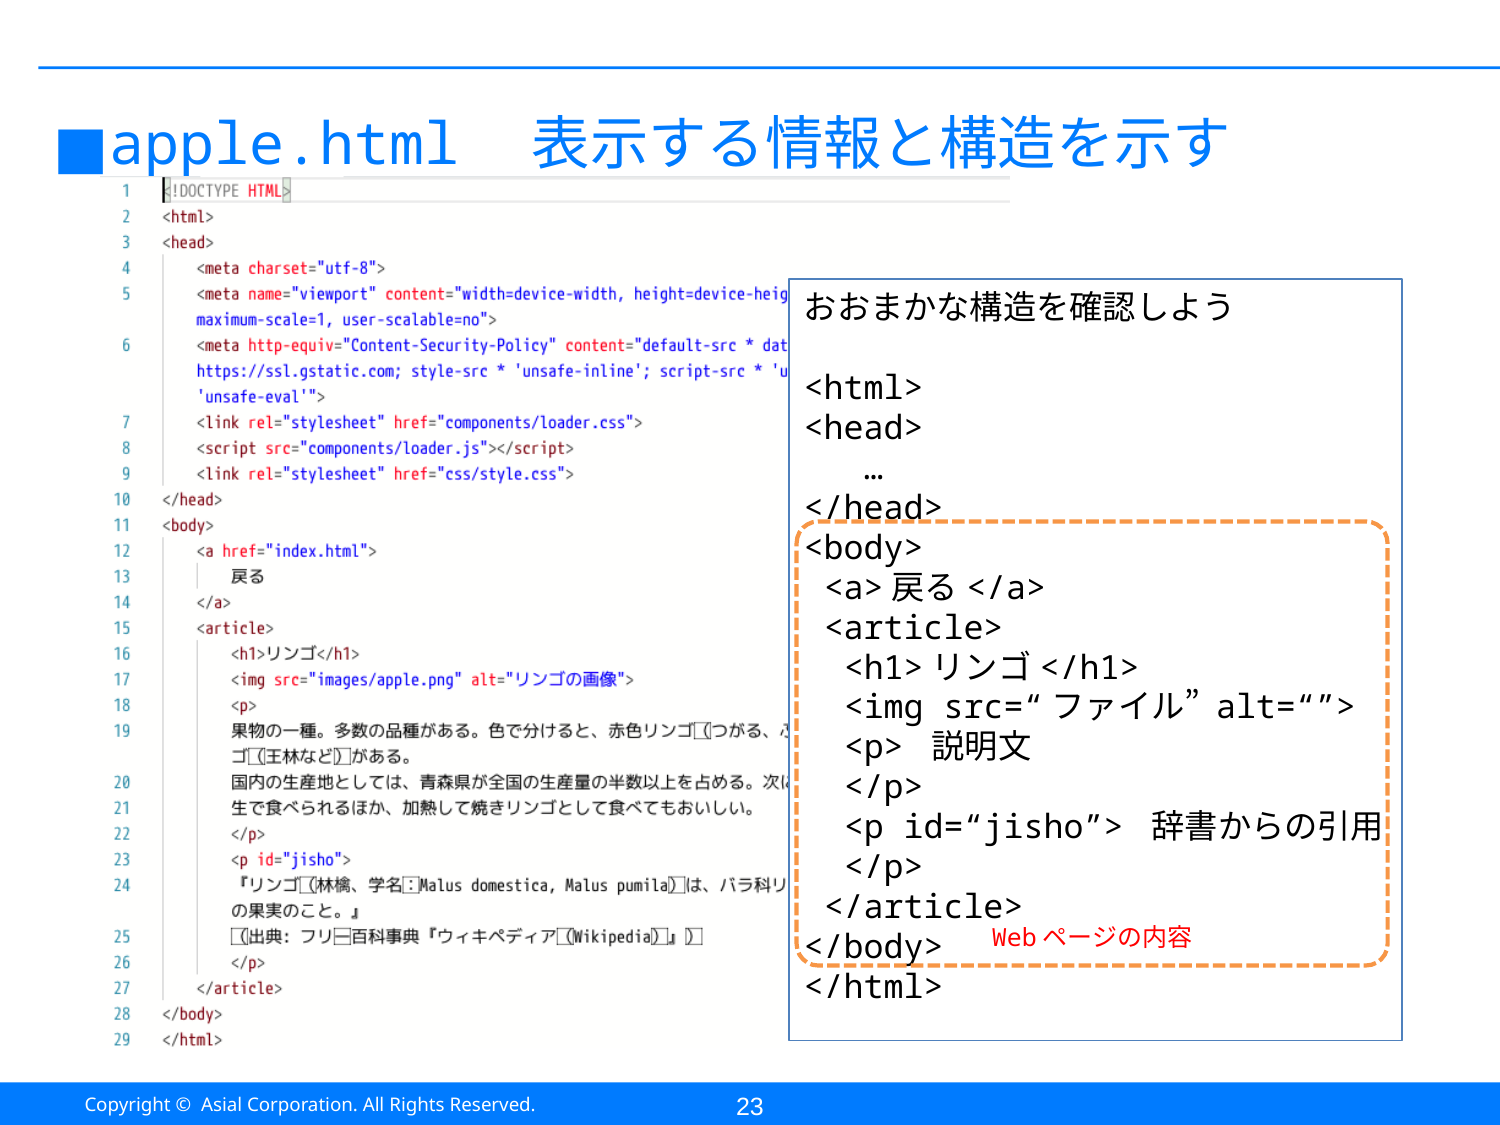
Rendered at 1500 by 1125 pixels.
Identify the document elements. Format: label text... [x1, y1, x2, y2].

text_box おおまかな構造を確認しよう <html> <head> … </head> <body> <a>戻る</a> <article> <h1>リンゴ</h1> <img src=“ファイル” alt=“”> <p> 説明文 </p> <p id=“jisho”> 辞書からの引用 </p> </article> </body> </html> [1015, 278, 1402, 1041]
slide_number 23 [581, 1075, 919, 1125]
picture [100, 175, 1011, 1048]
text_box Webページの内容 [1015, 519, 1390, 968]
list apple.html 表示する情報と構造を示す [38, 84, 1459, 988]
